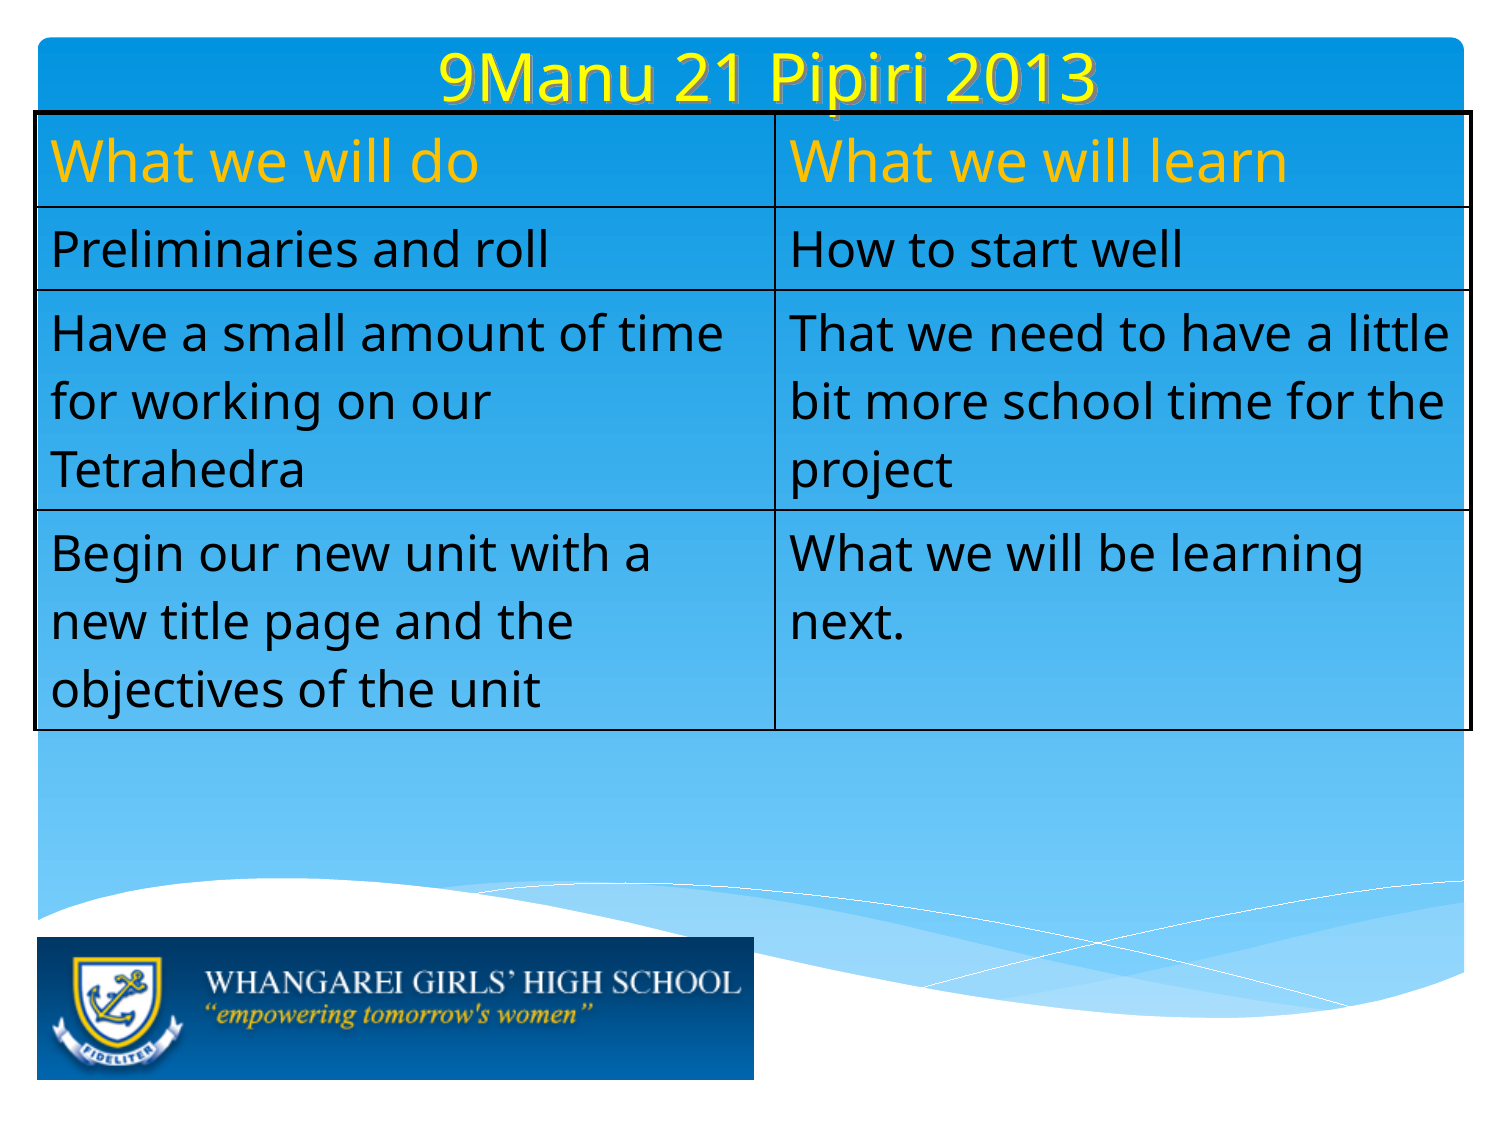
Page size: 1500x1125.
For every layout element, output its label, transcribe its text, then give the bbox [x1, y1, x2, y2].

table_cell That we need to have a little bit more school time for the project [776, 291, 1469, 509]
table_header What we will learn [776, 115, 1469, 206]
table_cell Have a small amount of time for working on our Tetrahedra [37, 291, 774, 509]
picture [37, 937, 754, 1080]
table_cell How to start well [776, 208, 1469, 289]
table_cell Begin our new unit with a new title page and the objectives of the unit [37, 511, 774, 729]
table_cell What we will be learning next. [776, 511, 1469, 729]
table_cell Preliminaries and roll [37, 208, 774, 289]
table_header What we will do [37, 115, 774, 206]
text_box 9Manu 21 Pipiri 2013 [162, 24, 1375, 110]
